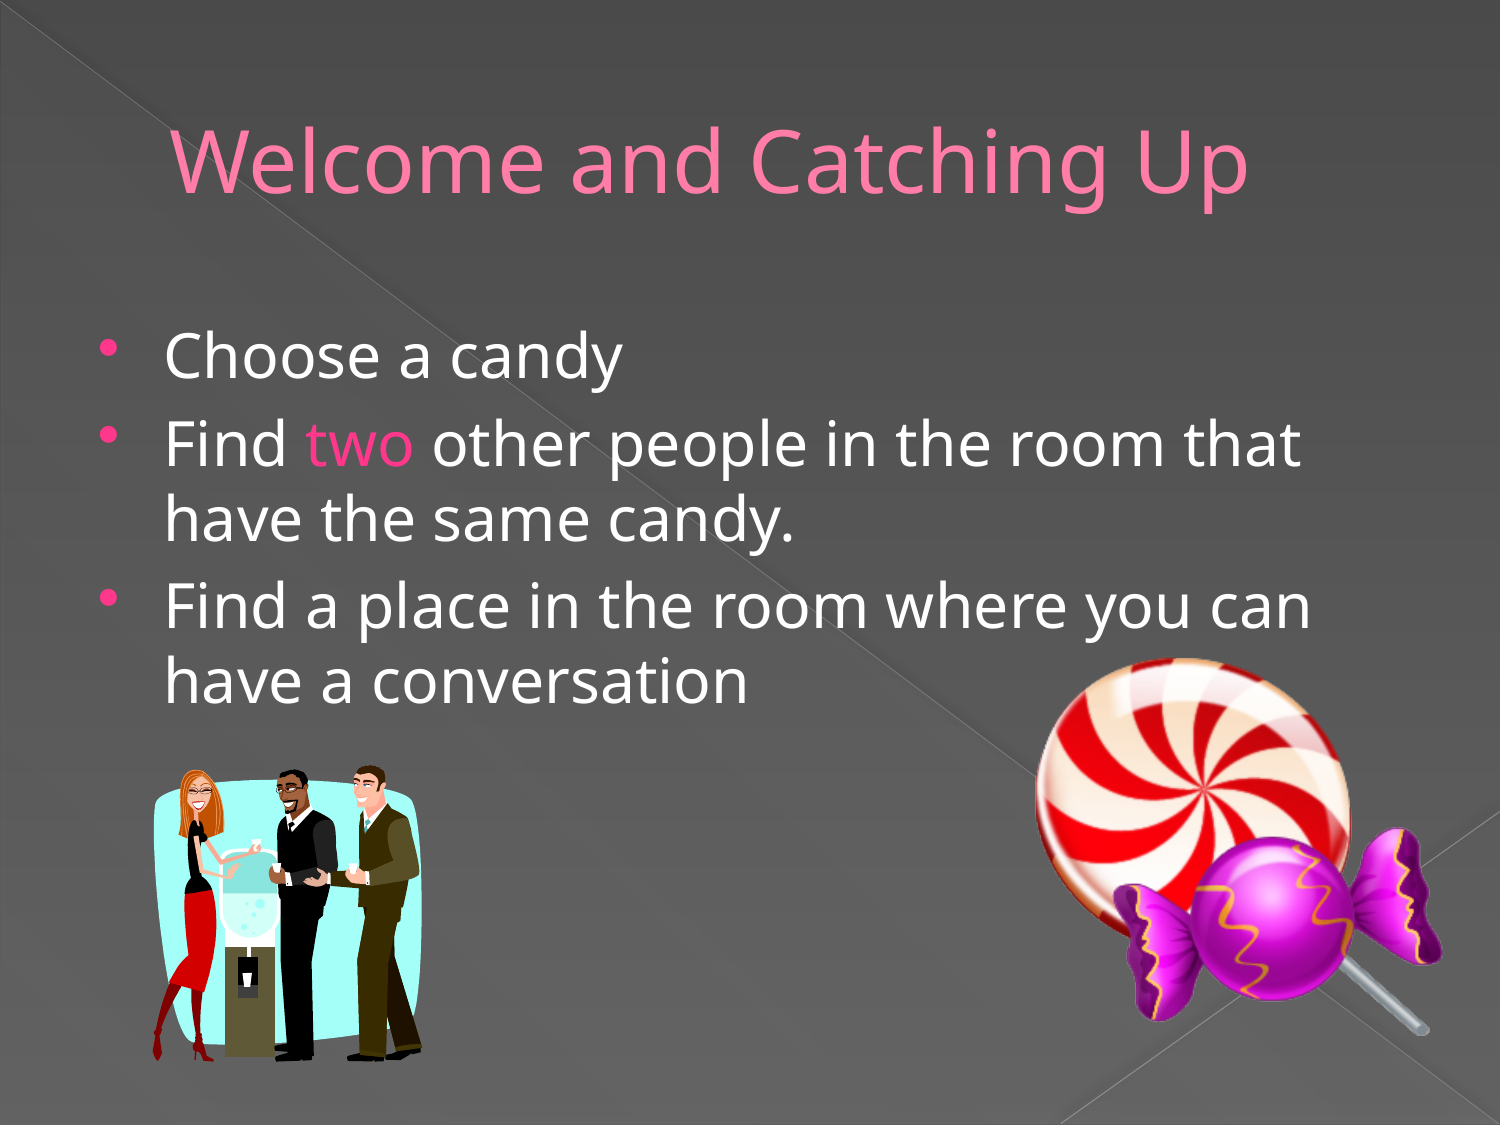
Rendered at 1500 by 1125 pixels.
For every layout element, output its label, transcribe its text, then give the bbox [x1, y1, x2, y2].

title Welcome and Catching Up [75, 43, 1425, 274]
picture [137, 749, 438, 1077]
picture [1024, 599, 1476, 1051]
text_box [74, 308, 1425, 1059]
